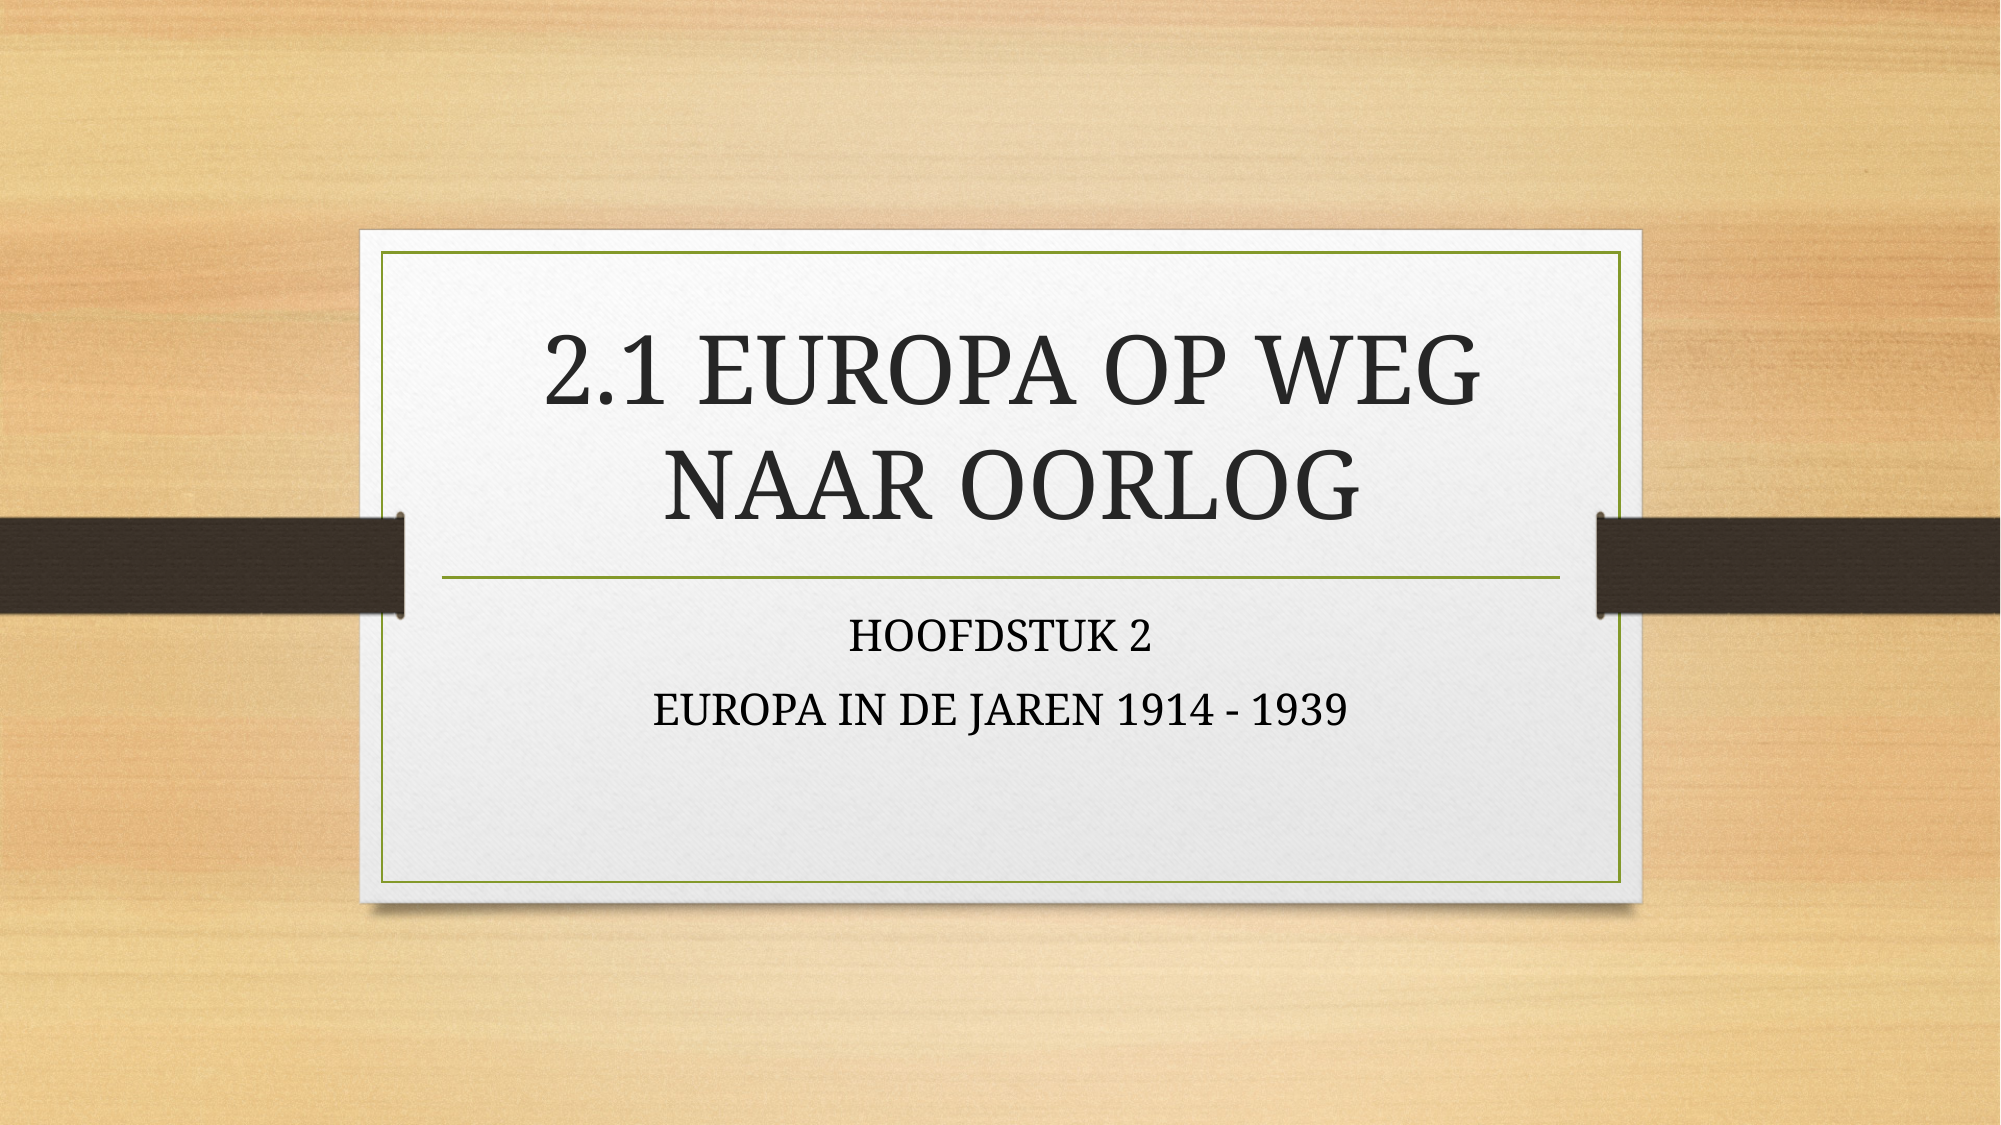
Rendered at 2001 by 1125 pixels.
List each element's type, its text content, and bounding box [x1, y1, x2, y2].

title 2.1 EUROPA OP WEG NAAR OORLOG [492, 297, 1532, 546]
picture [0, 0, 2001, 1125]
subtitle HOOFDSTUK 2 EUROPA IN DE JAREN 1914 - 1939 [441, 600, 1560, 817]
